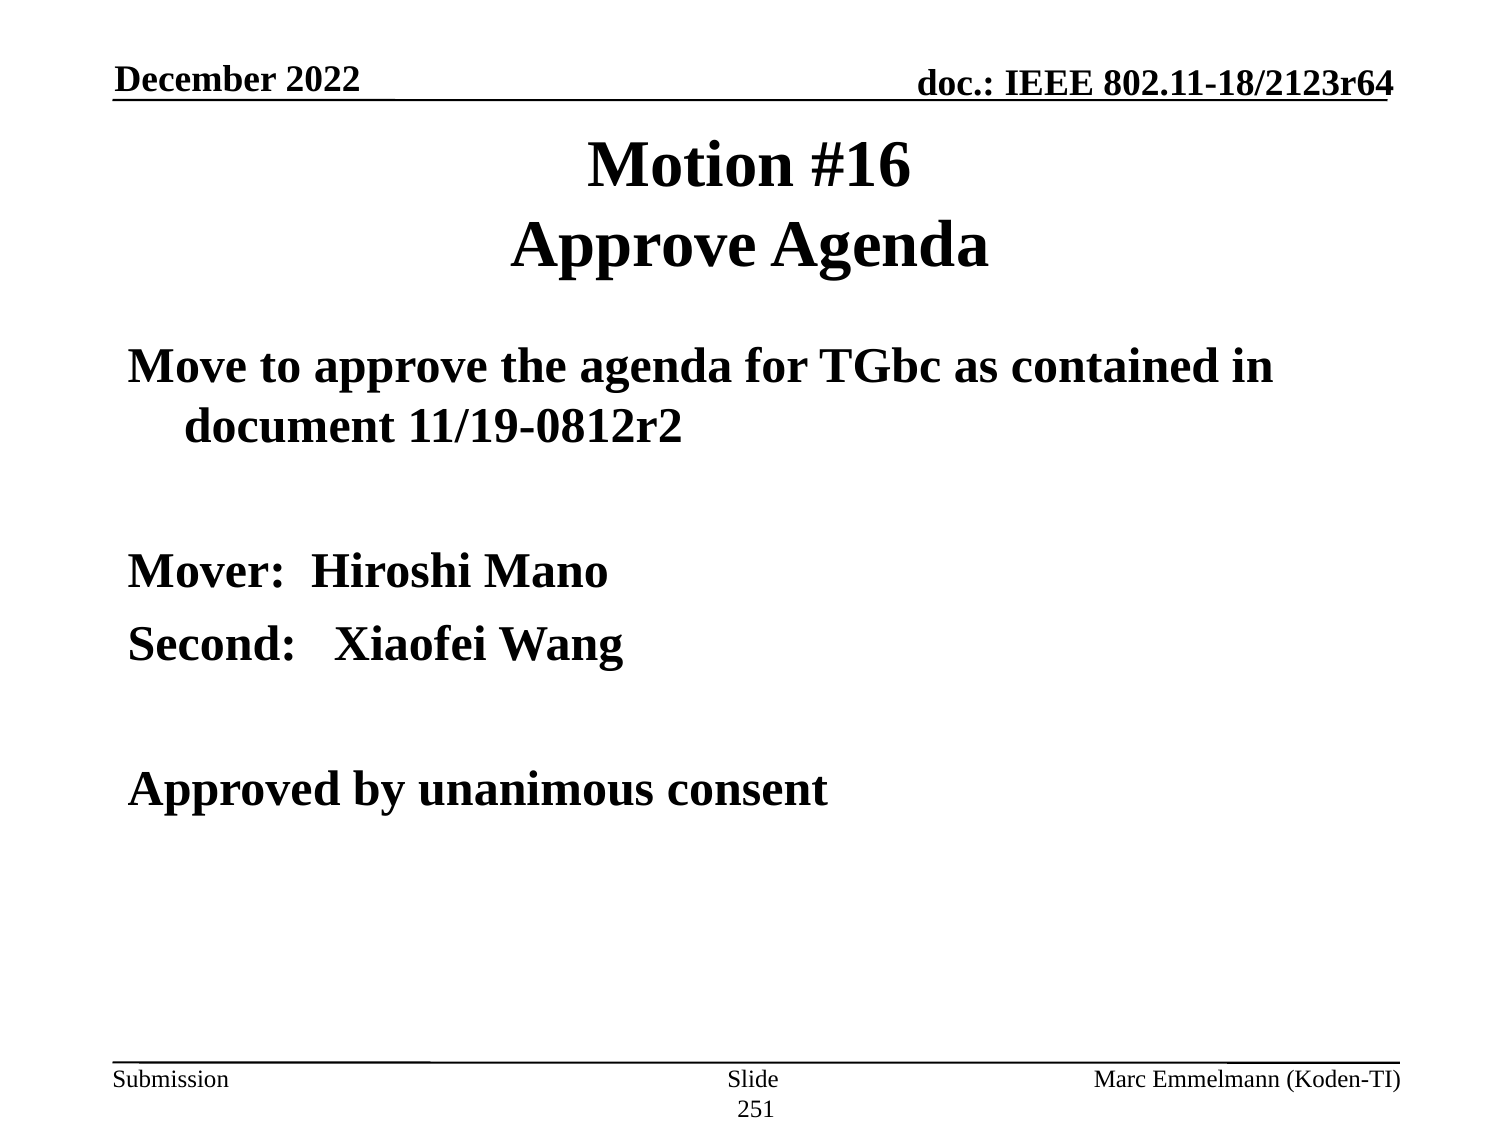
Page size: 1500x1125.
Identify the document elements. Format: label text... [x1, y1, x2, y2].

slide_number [114, 54, 423, 100]
footer Marc Emmelmann (Koden-TI) [878, 1061, 1402, 1093]
title Motion #16 Approve Agenda [112, 112, 1388, 288]
list Move to approve the agenda for TGbc as contained in document 11/19-0812r2 Mover: Hiroshi Mano Second: Xiaofei Wang Approved by unanimous consent [112, 324, 1388, 1000]
slide_number Slide 251 [712, 1061, 800, 1123]
